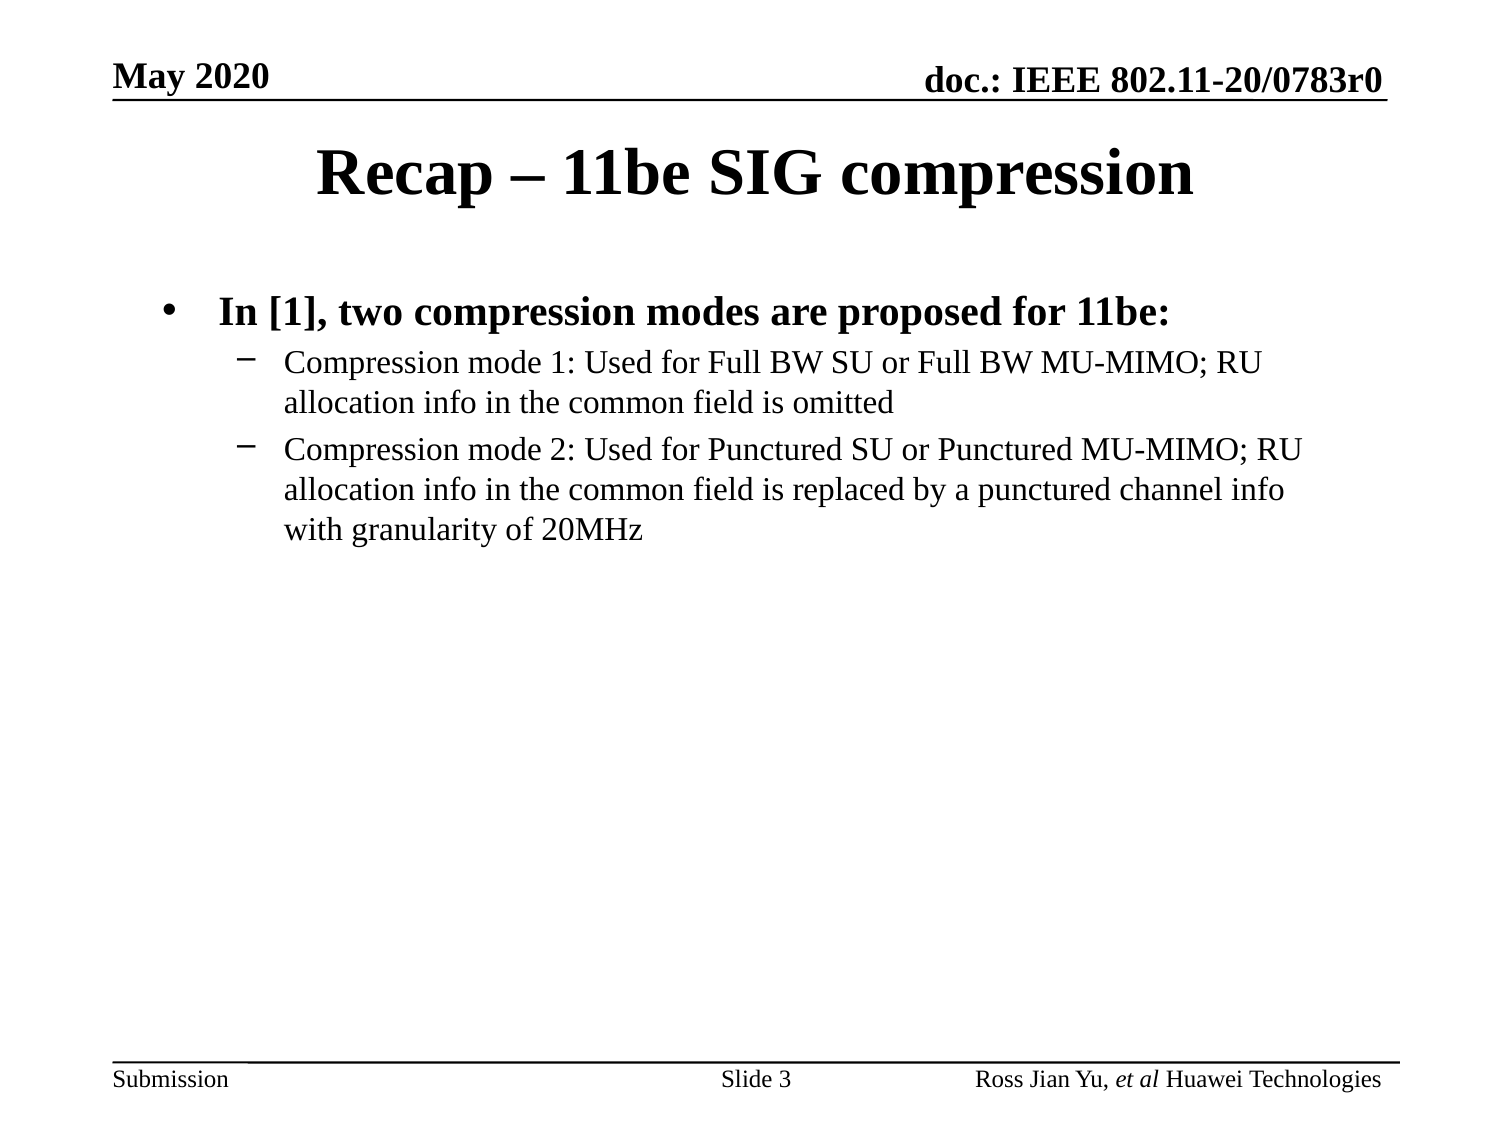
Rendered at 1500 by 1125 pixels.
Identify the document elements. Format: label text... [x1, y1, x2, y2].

title Recap – 11be SIG compression [99, 123, 1413, 212]
list In [1], two compression modes are proposed for 11be: Compression mode 1: Used for Full BW SU or Full BW MU-MIMO; RU allocation info in the common field is omitted Compression mode 2: Used for Punctured SU or Punctured MU-MIMO; RU allocation info in the common field is replaced by a punctured channel info with granularity of 20MHz [146, 251, 1366, 588]
slide_number Slide 3 [712, 1061, 800, 1093]
